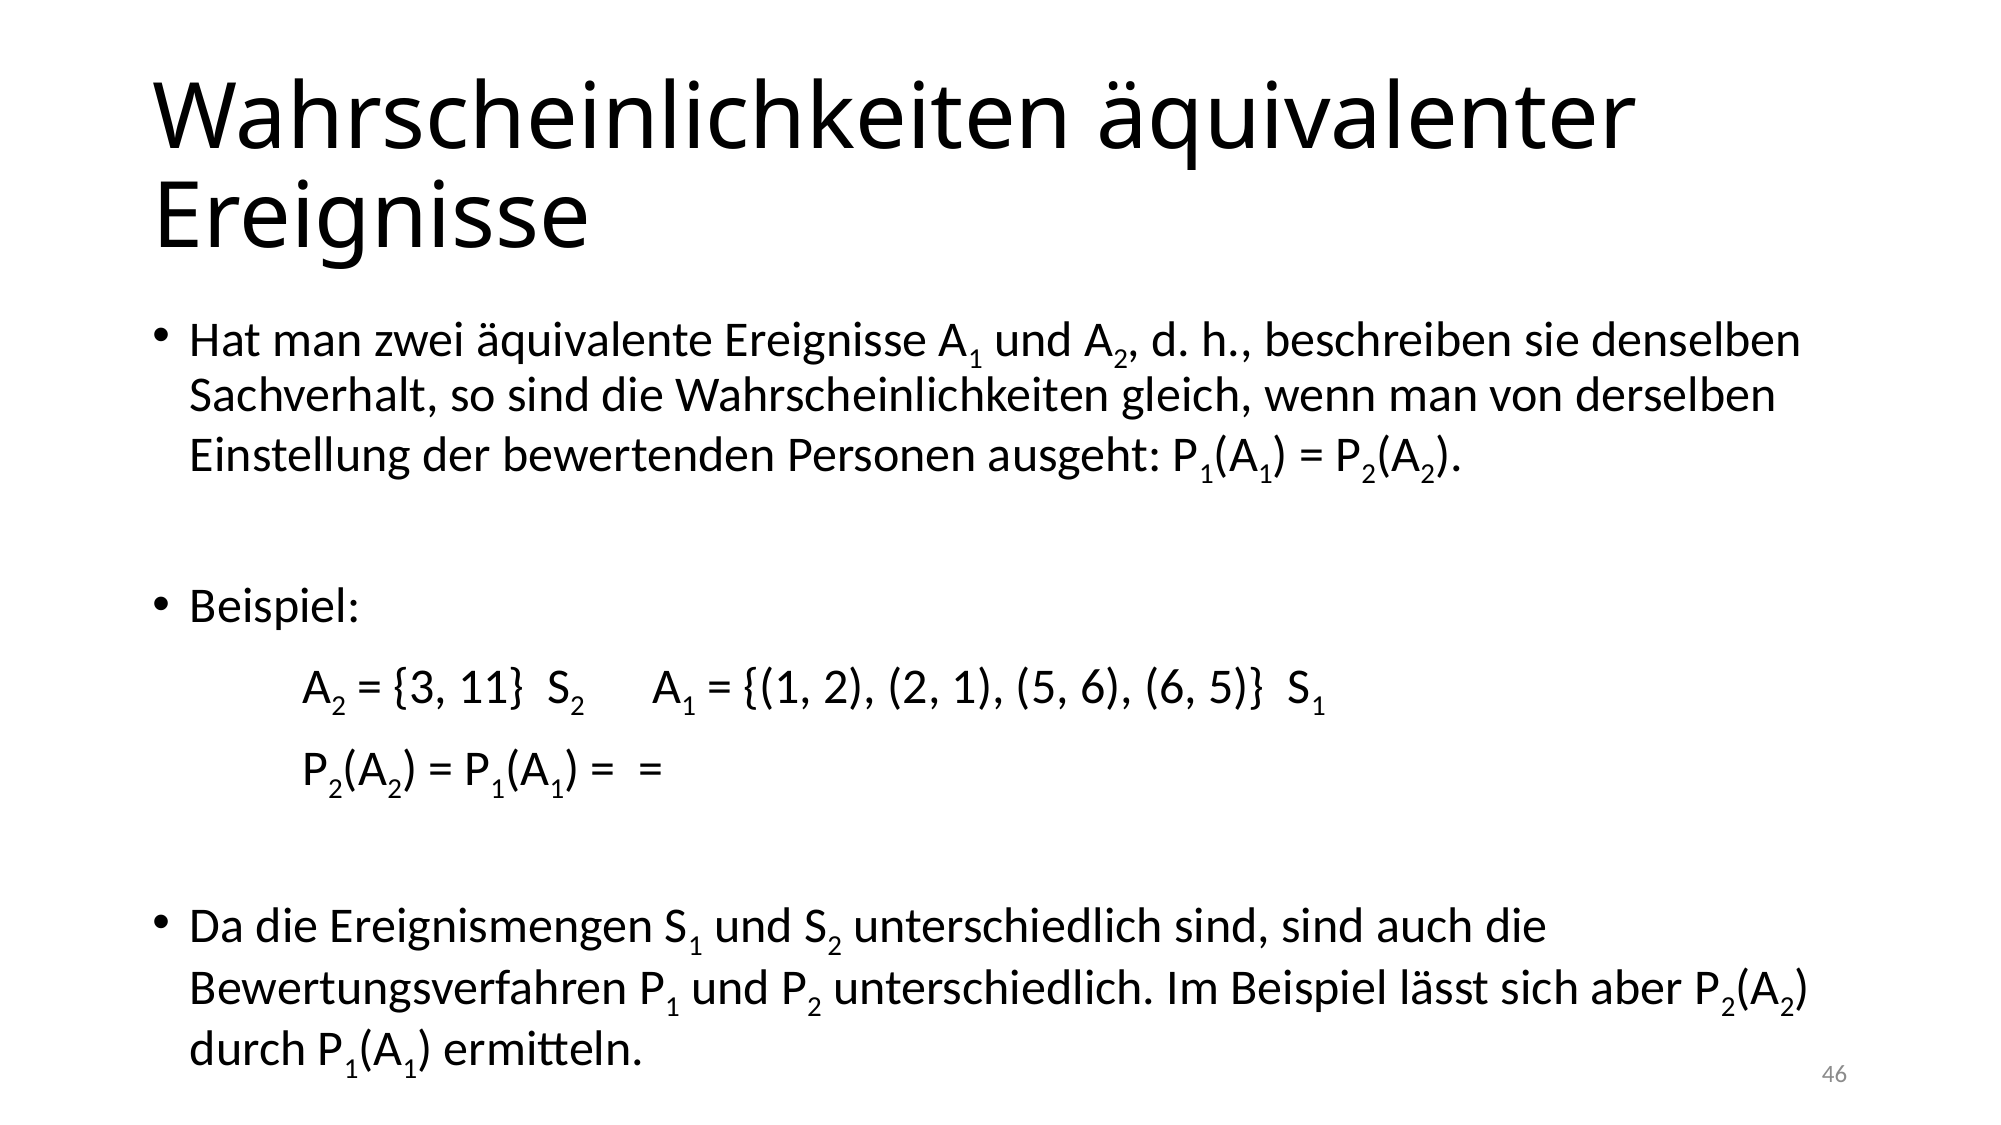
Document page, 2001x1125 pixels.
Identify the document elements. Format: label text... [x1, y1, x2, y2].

slide_number 46 [1412, 1042, 1863, 1103]
title Wahrscheinlichkeiten äquivalenter Ereignisse [137, 59, 1882, 278]
